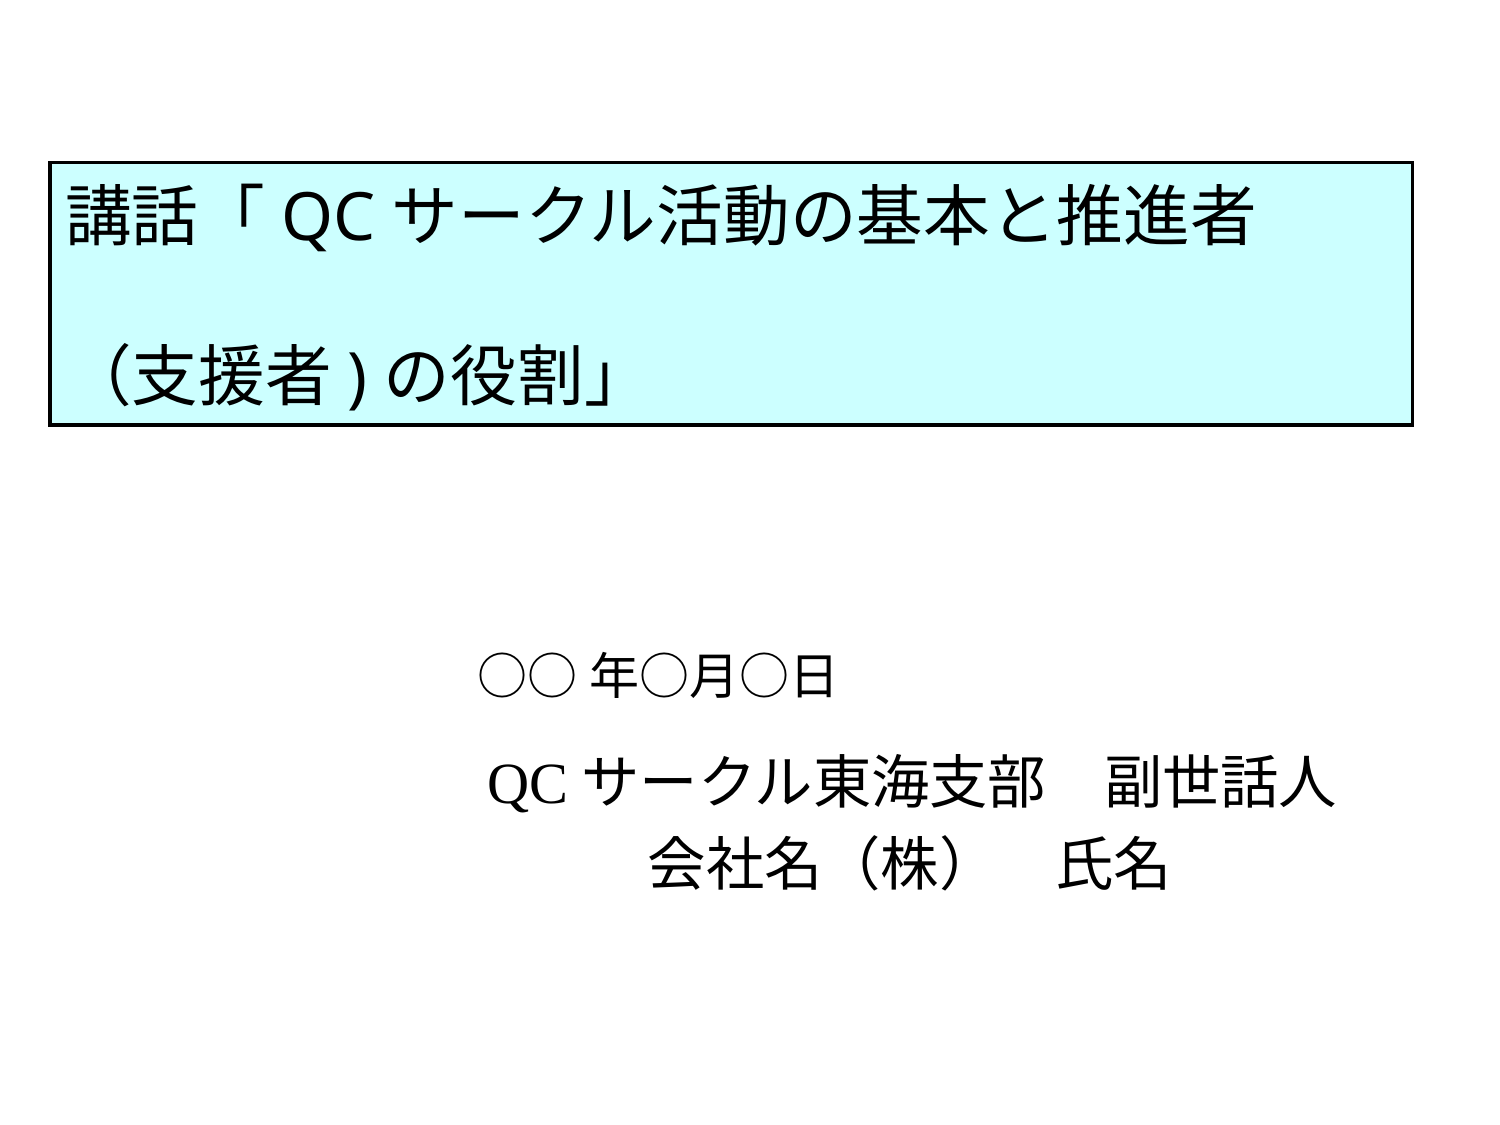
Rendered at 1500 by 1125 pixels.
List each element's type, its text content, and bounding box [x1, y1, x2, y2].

title 講話「QCサークル活動の基本と推進者 （支援者)の役割」 [50, 162, 1413, 425]
subtitle QCサークル東海支部 副世話人 会社名（株） 氏名 [399, 737, 1450, 963]
text_box ○○年○月○日 [462, 637, 1138, 713]
